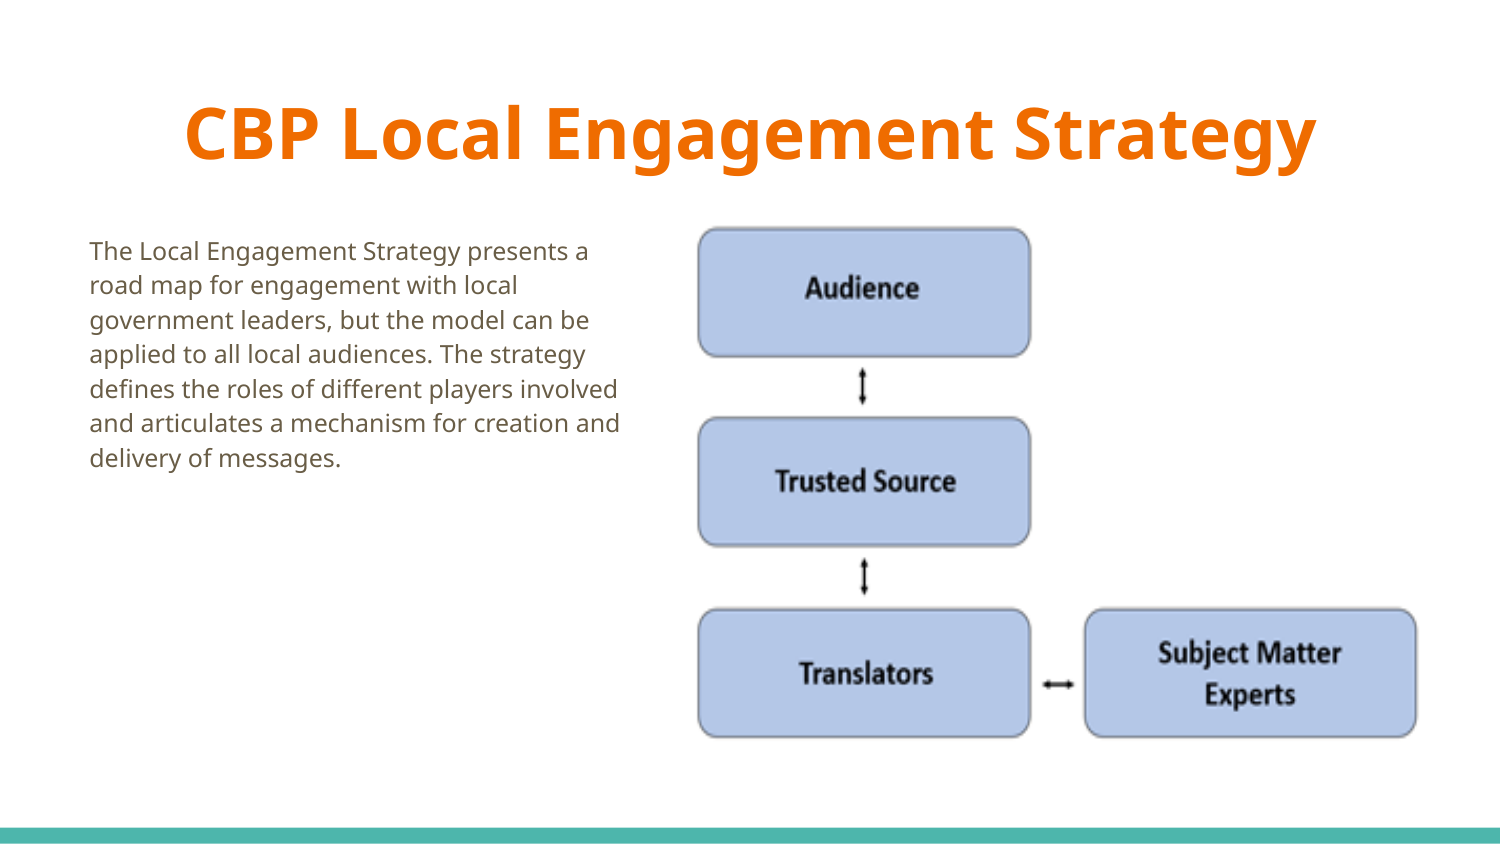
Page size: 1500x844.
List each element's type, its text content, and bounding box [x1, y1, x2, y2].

text_box The Local Engagement Strategy presents a road map for engagement with local government leaders, but the model can be applied to all local audiences. The strategy defines the roles of different players involved and articulates a mechanism for creation and delivery of messages. [74, 216, 648, 547]
picture [679, 204, 1436, 768]
title CBP Local Engagement Strategy [51, 72, 1449, 189]
